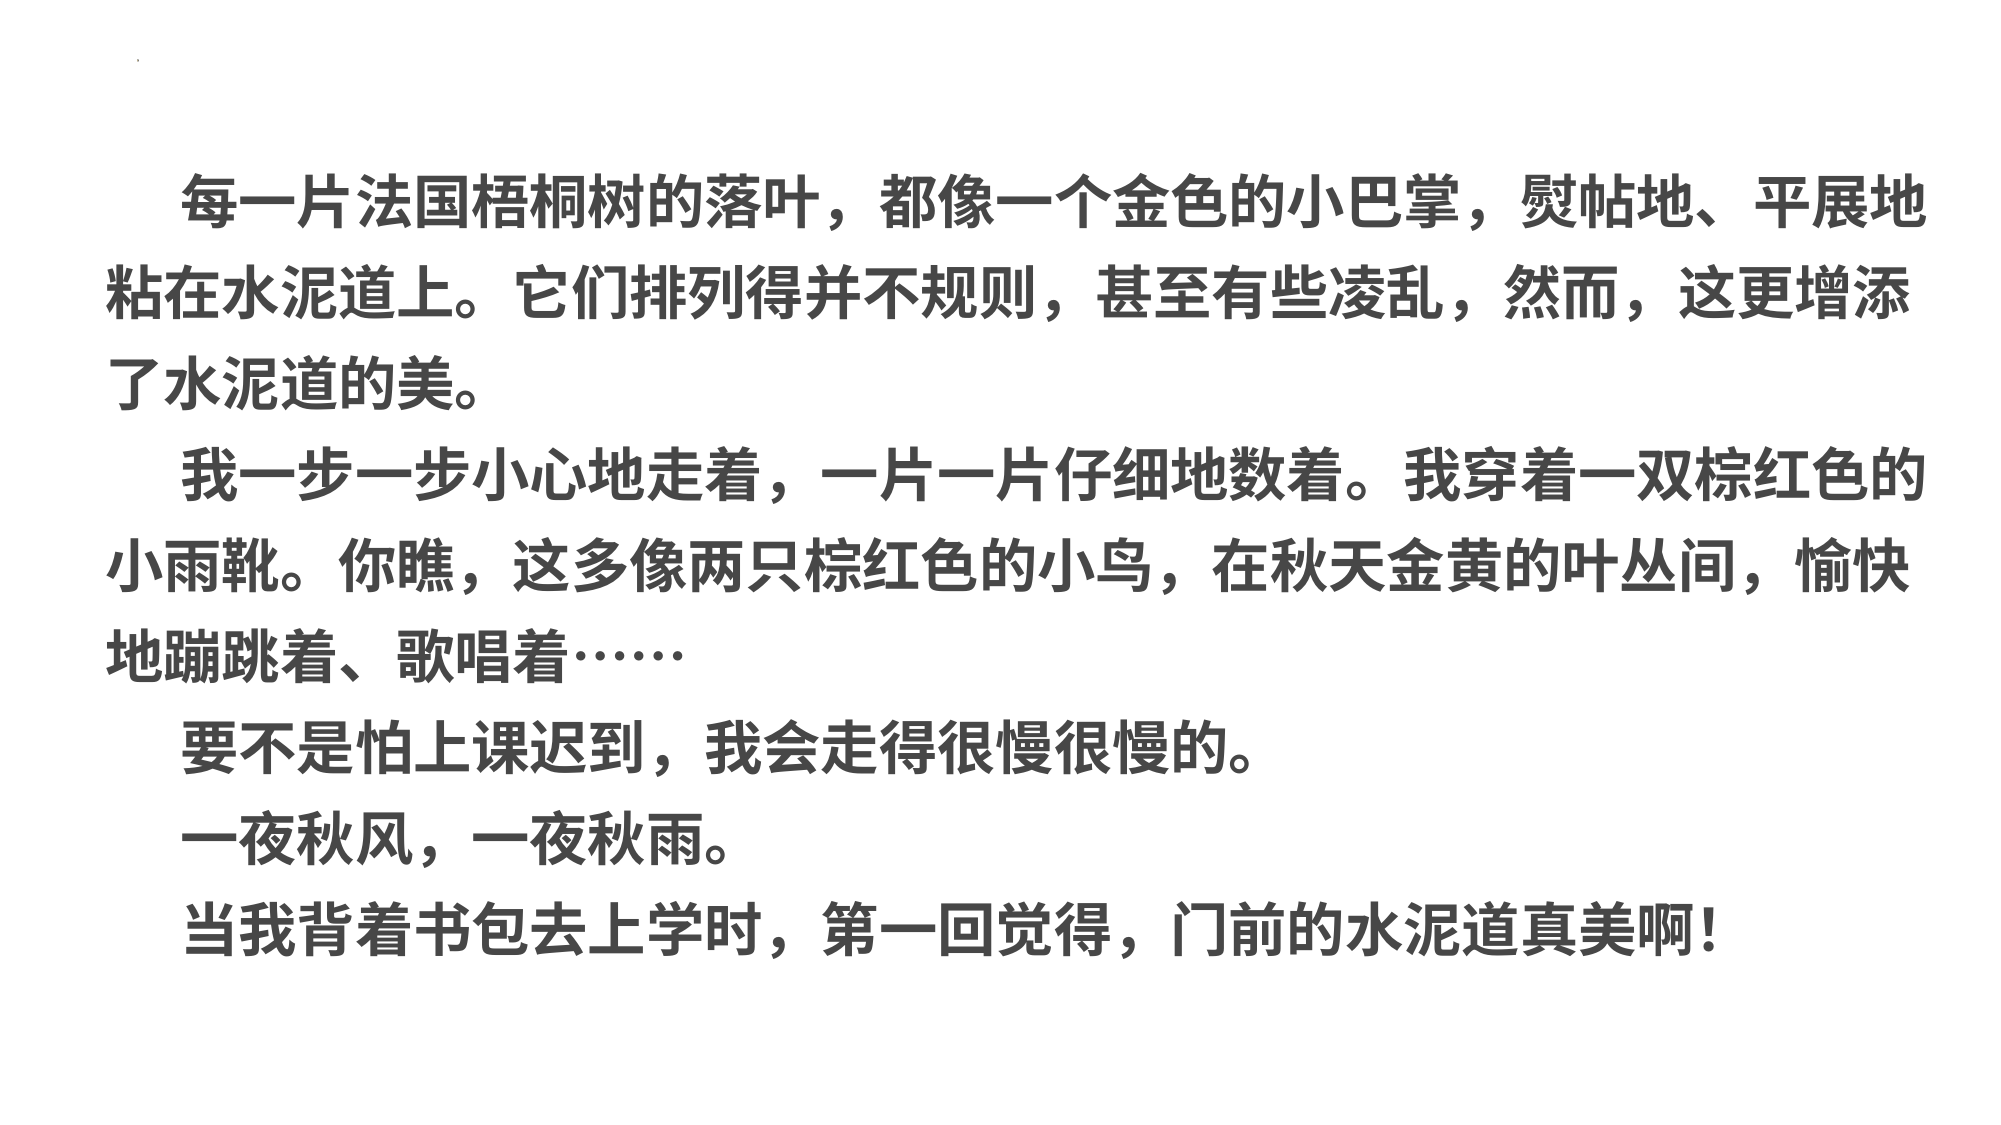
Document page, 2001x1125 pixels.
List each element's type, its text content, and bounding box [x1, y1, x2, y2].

text_box 每一片法国梧桐树的落叶，都像一个金色的小巴掌，熨帖地、平展地粘在水泥道上。它们排列得并不规则，甚至有些凌乱，然而，这更增添了水泥道的美。 我一步一步小心地走着，一片一片仔细地数着。我穿着一双棕红色的小雨靴。你瞧，这多像两只棕红色的小鸟，在秋天金黄的叶丛间，愉快地蹦跳着、歌唱着…… 要不是怕上课迟到，我会走得很慢很慢的。 一夜秋风，一夜秋雨。 当我背着书包去上学时，第一回觉得，门前的水泥道真美啊！ [90, 137, 1982, 971]
